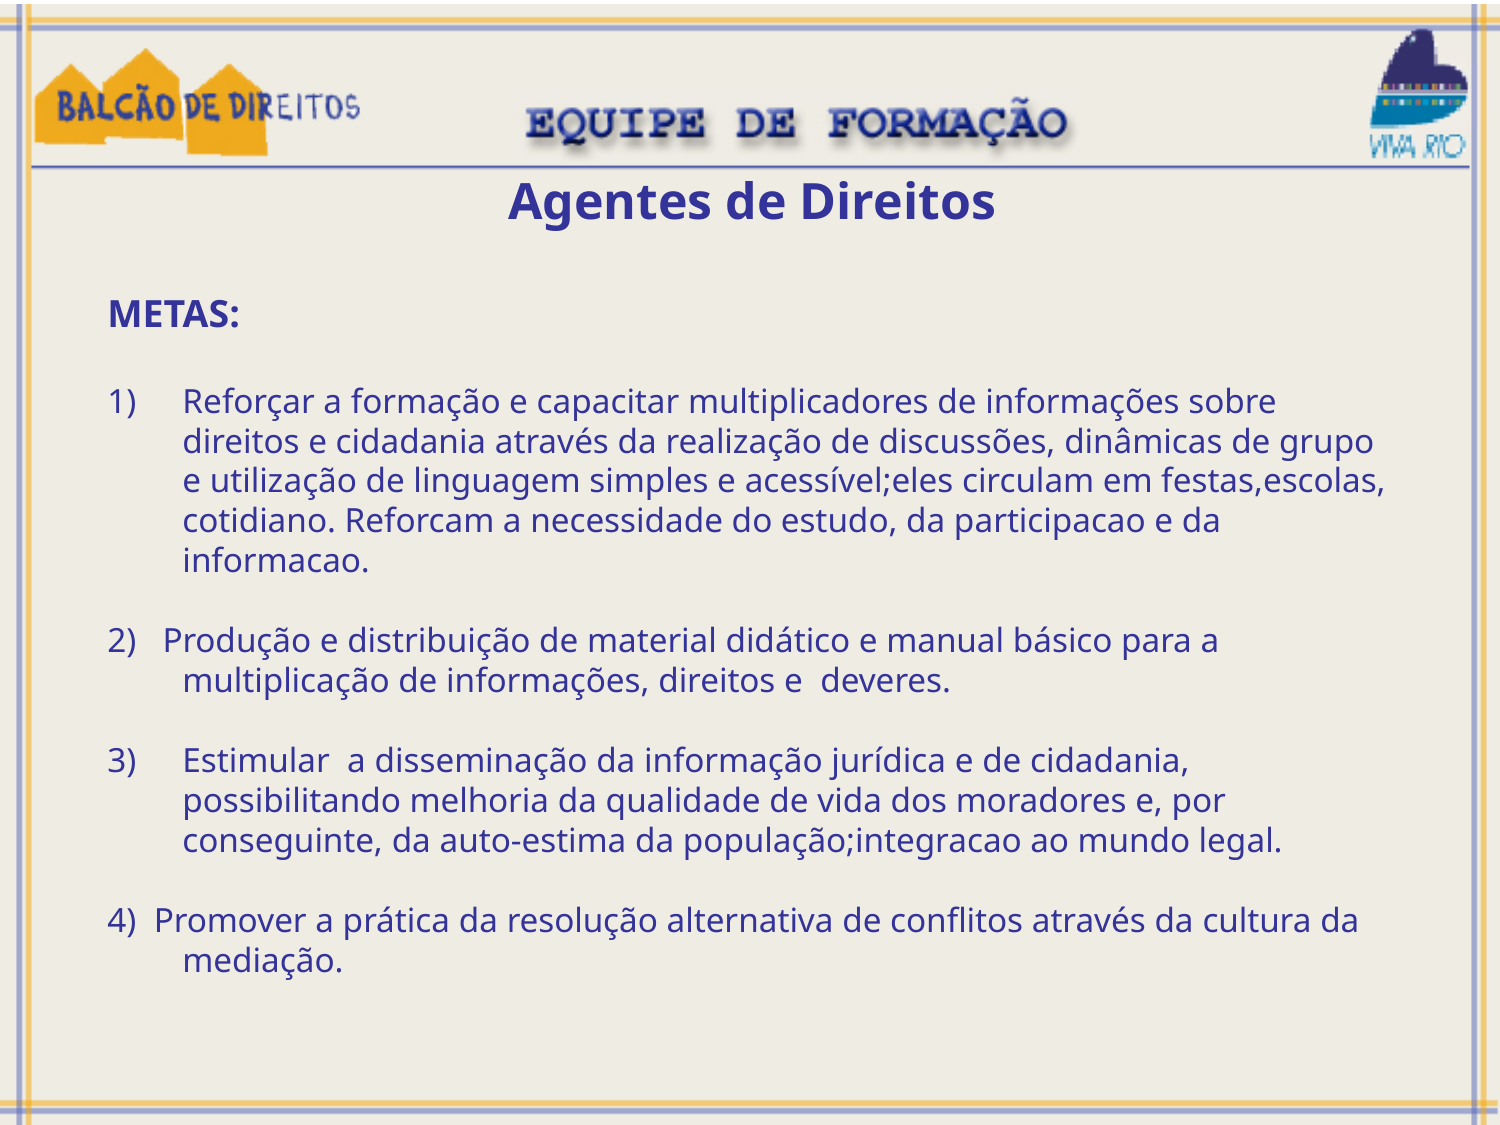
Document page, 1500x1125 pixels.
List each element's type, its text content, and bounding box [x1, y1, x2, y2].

text_box Agentes de Direitos METAS: Reforçar a formação e capacitar multiplicadores de informações sobre direitos e cidadania através da realização de discussões, dinâmicas de grupo e utilização de linguagem simples e acessível;eles circulam em festas,escolas, cotidiano. Reforcam a necessidade do estudo, da participacao e da informacao. 2) Produção e distribuição de material didático e manual básico para a multiplicação de informações, direitos e deveres. Estimular a disseminação da informação jurídica e de cidadania, possibilitando melhoria da qualidade de vida dos moradores e, por conseguinte, da auto-estima da população;integracao ao mundo legal. 4) Promover a prática da resolução alternativa de conflitos através da cultura da mediação. [61, 162, 1412, 986]
picture [0, 4, 1500, 1125]
